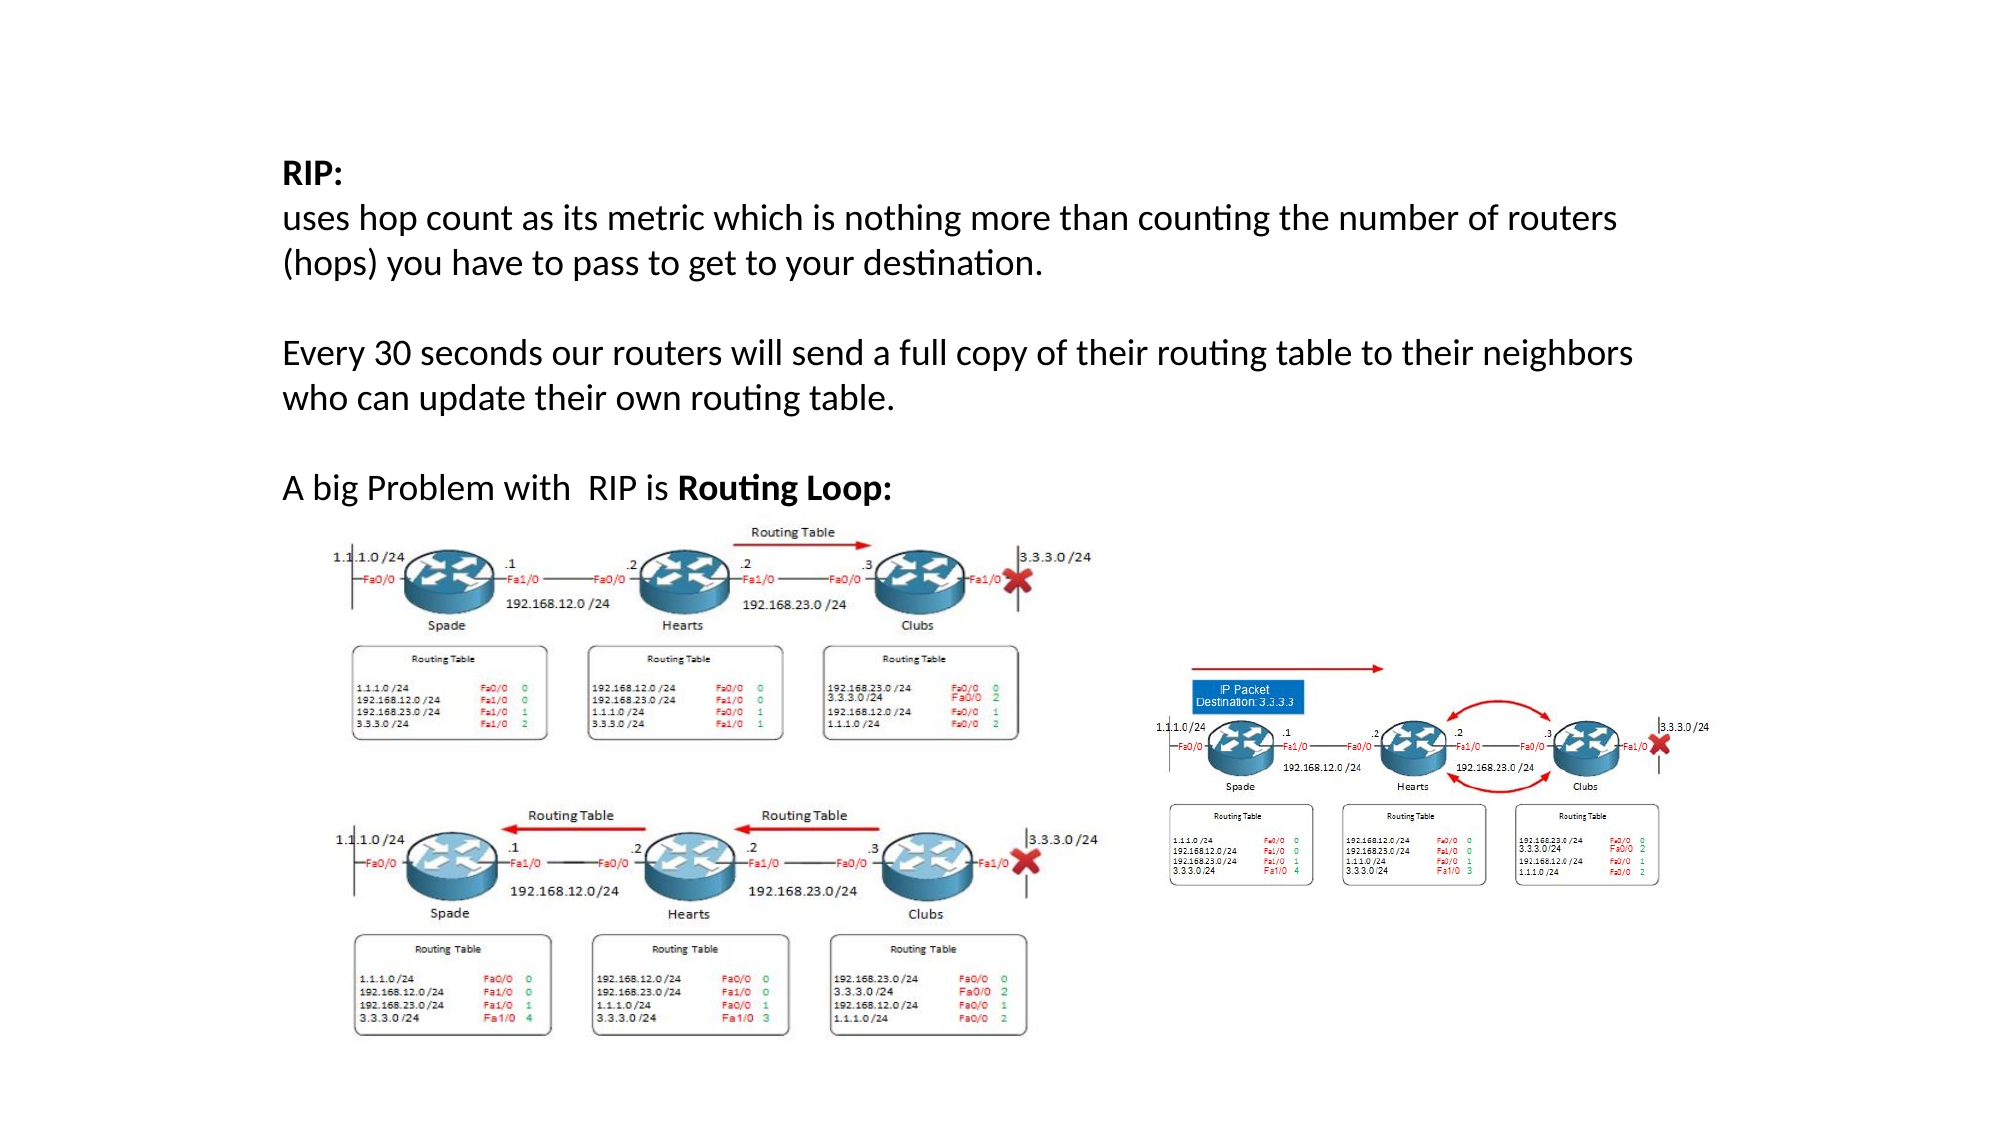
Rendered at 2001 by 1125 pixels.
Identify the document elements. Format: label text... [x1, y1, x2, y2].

picture [1118, 645, 1721, 894]
picture [254, 515, 1107, 752]
text_box RIP: uses hop count as its metric which is nothing more than counting the number of routers (hops) you have to pass to get to your destination. Every 30 seconds our routers will send a full copy of their routing table to their neighbors who can update their own routing table. A big Problem with RIP is Routing Loop: [267, 140, 1717, 605]
picture [267, 786, 1107, 1047]
